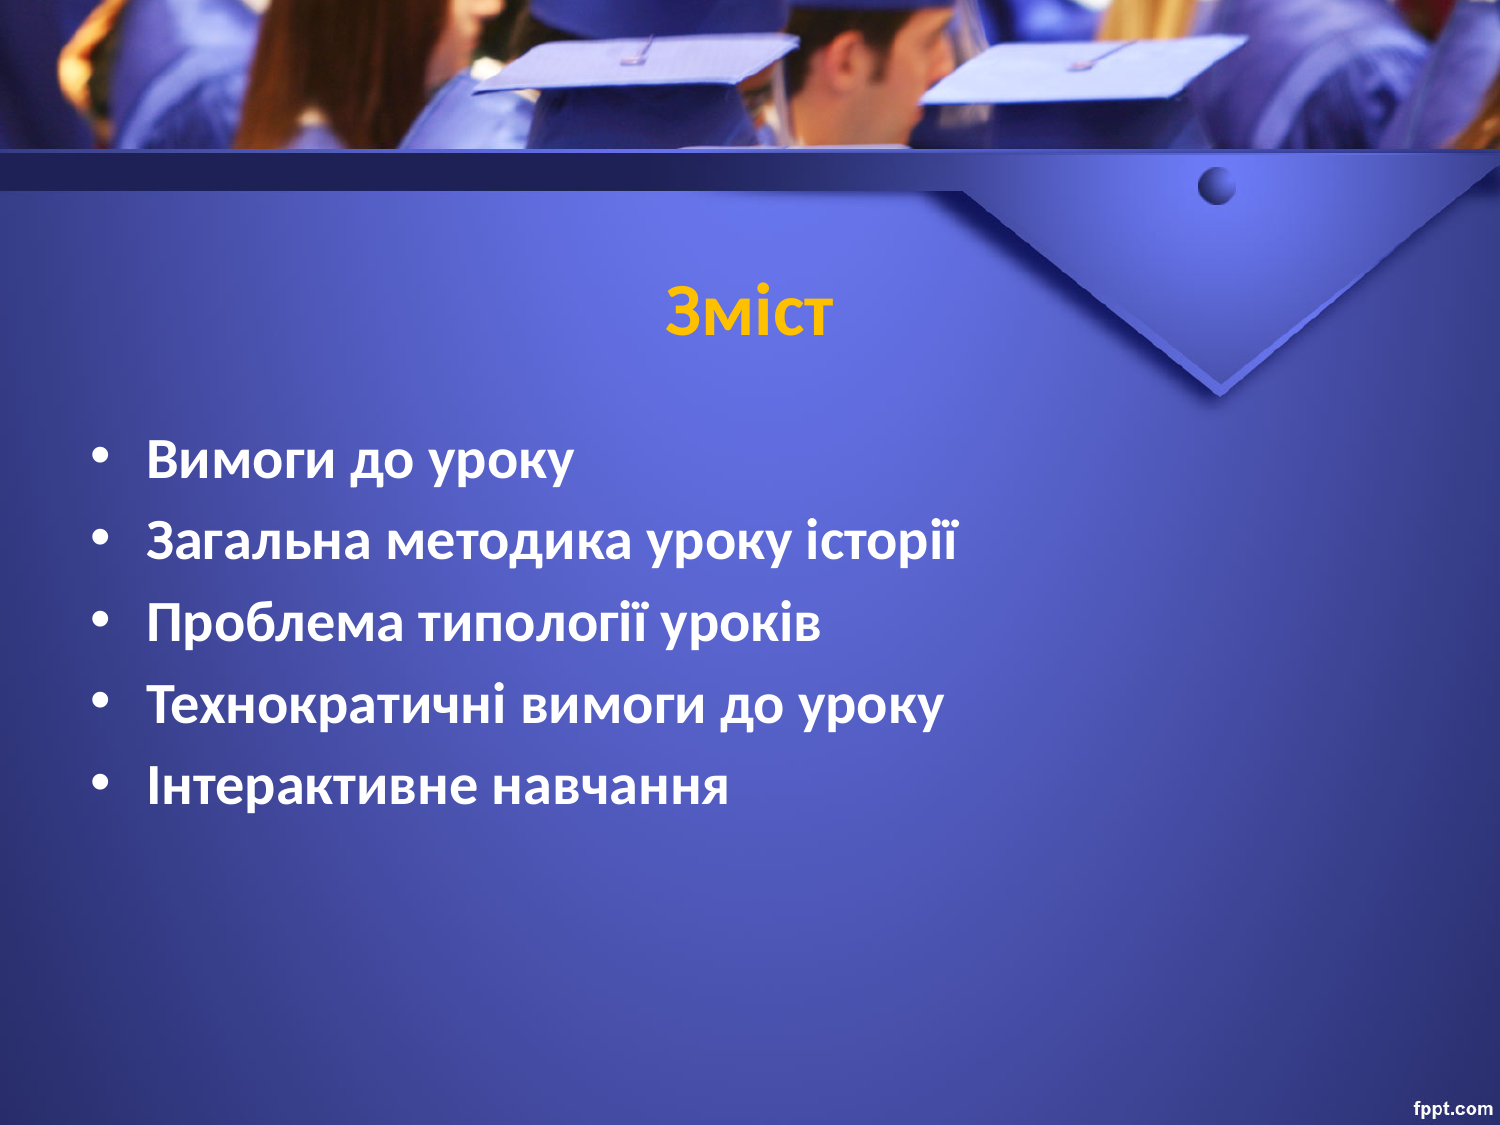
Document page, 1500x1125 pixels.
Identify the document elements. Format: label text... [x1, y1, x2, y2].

picture [0, 0, 1500, 1125]
title Зміст [75, 211, 1425, 400]
list Вимоги до уроку Загальна методика уроку історії Проблема типології уроків Технократичні вимоги до уроку Інтерактивне навчання [75, 412, 1425, 1056]
